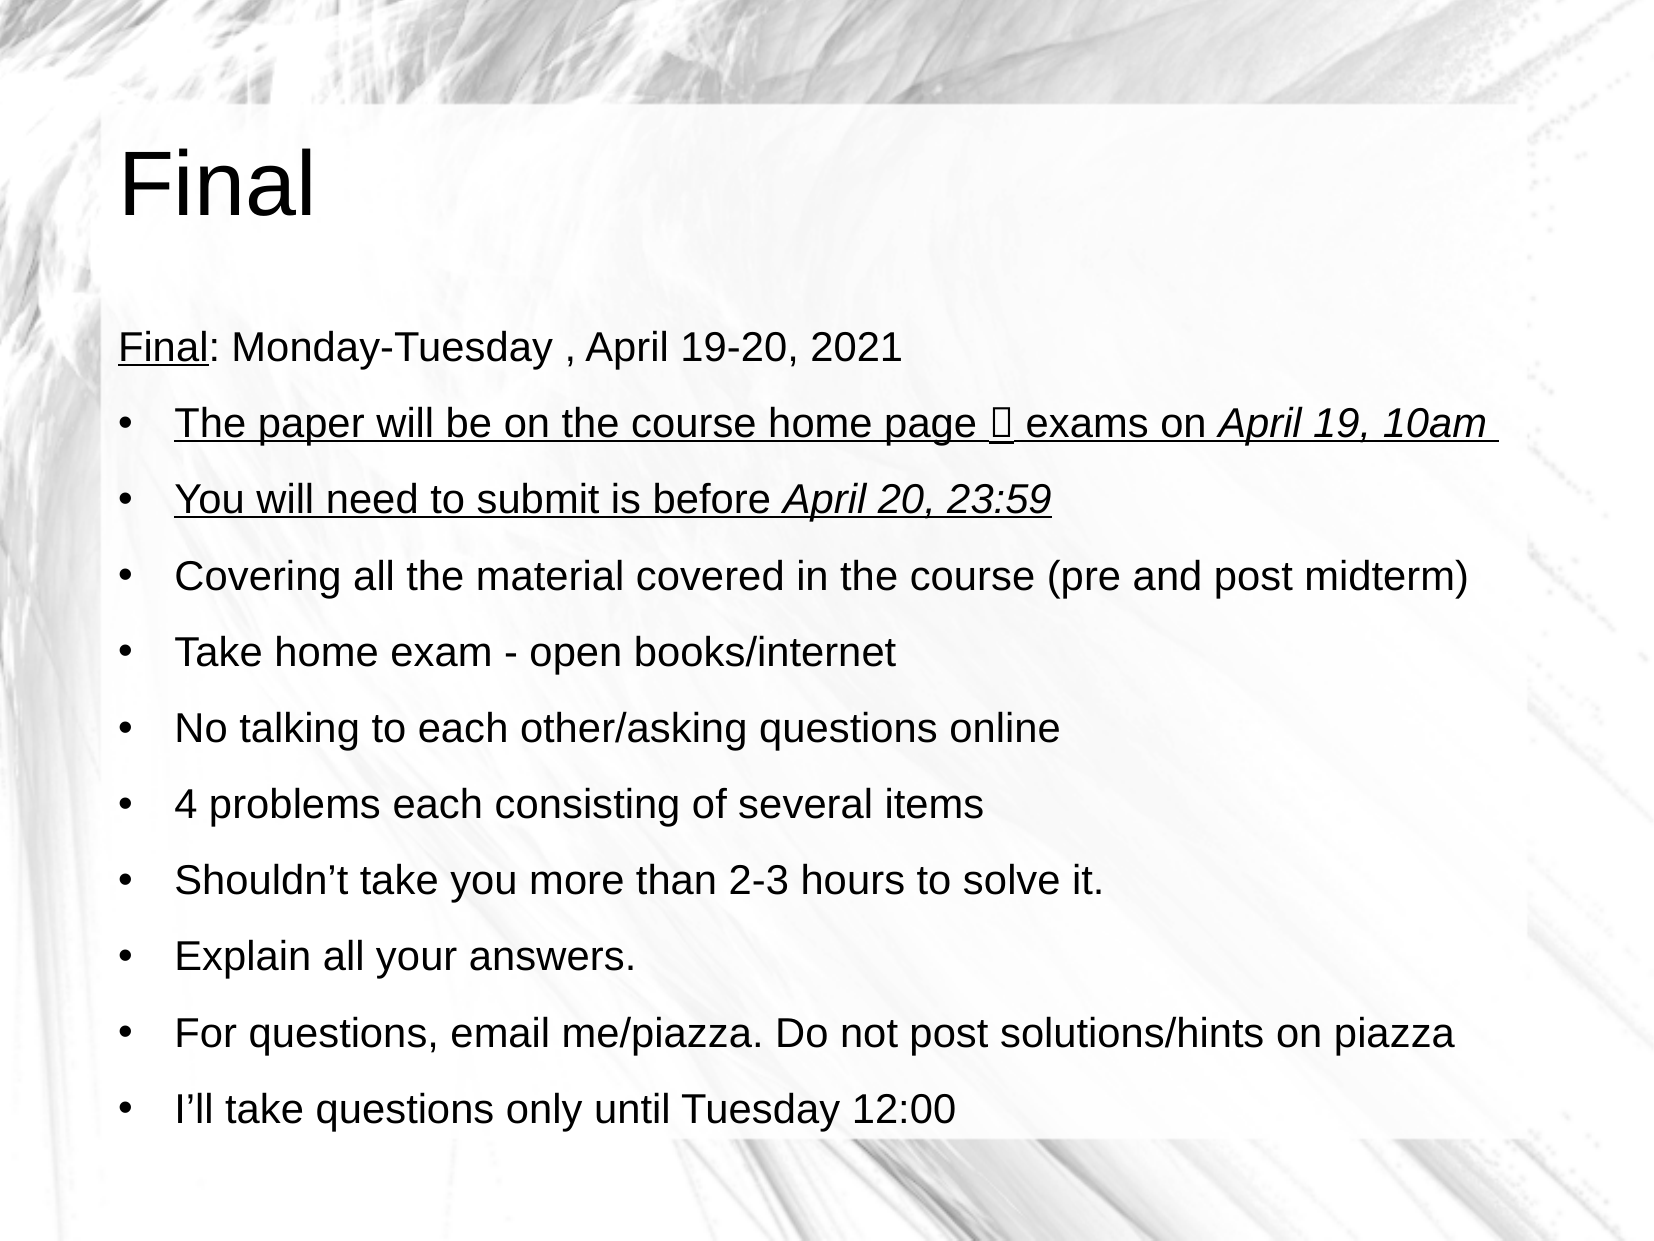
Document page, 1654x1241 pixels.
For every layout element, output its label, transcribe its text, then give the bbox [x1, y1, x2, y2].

picture [0, 0, 1654, 1241]
list Final: Monday-Tuesday , April 19-20, 2021 The paper will be on the course home page  exams on April 19, 10am You will need to submit is before April 20, 23:59 Covering all the material covered in the course (pre and post midterm) Take home exam - open books/internet No talking to each other/asking questions online 4 problems each consisting of several items Shouldn’t take you more than 2-3 hours to solve it. Explain all your answers. For questions, email me/piazza. Do not post solutions/hints on piazza I’ll take questions only until Tuesday 12:00 [118, 319, 1571, 1102]
title Final [118, 102, 1504, 268]
